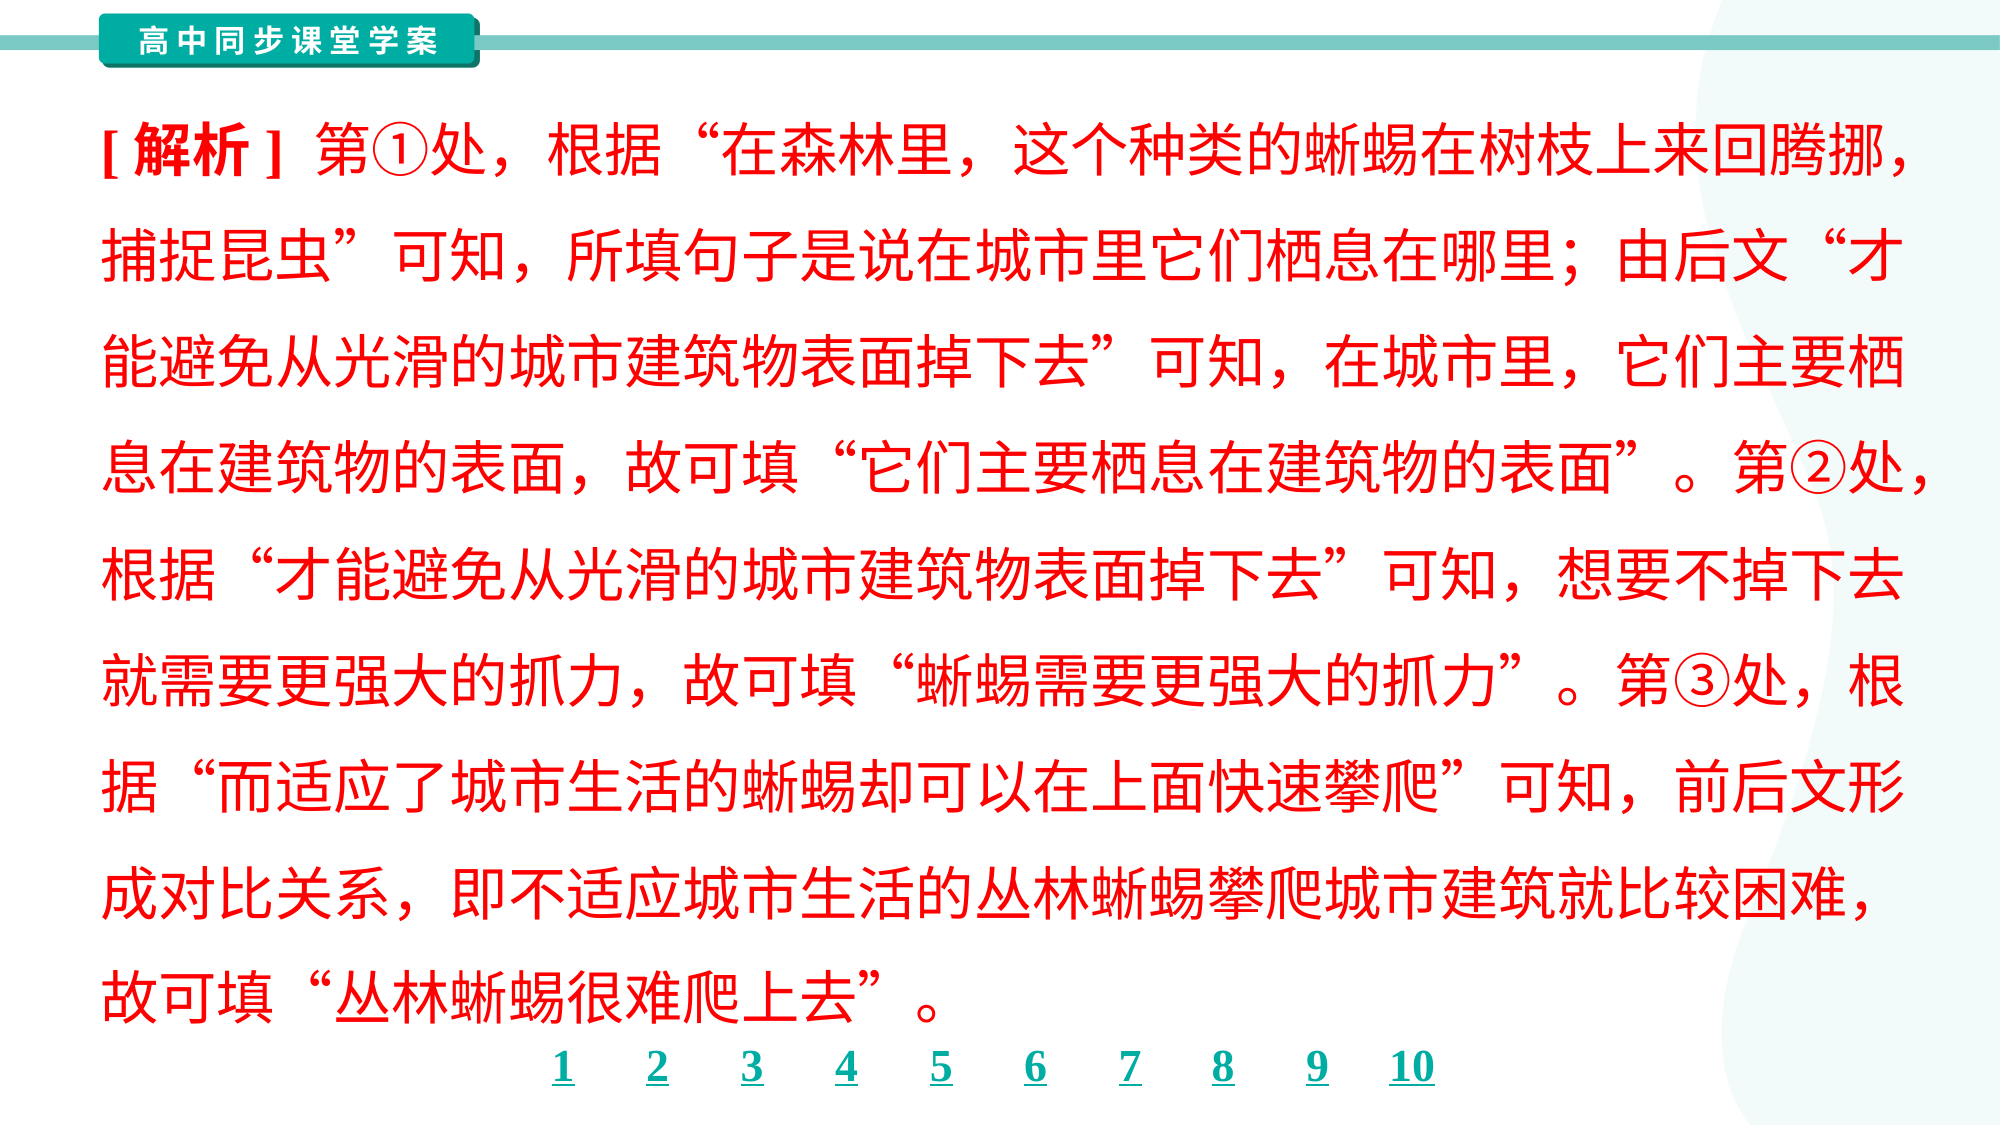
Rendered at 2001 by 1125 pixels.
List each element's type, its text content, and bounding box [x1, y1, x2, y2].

picture [0, 0, 2000, 1125]
text_box [解析] 第①处，根据“在森林里，这个种类的蜥蜴在树枝上来回腾挪， 捕捉昆虫”可知，所填句子是说在城市里它们栖息在哪里；由后文“才 能避免从光滑的城市建筑物表面掉下去”可知，在城市里，它们主要栖 息在建筑物的表面，故可填“它们主要栖息在建筑物的表面”。第②处， 根据“才能避免从光滑的城市建筑物表面掉下去”可知，想要不掉下去 就需要更强大的抓力，故可填“蜥蜴需要更强大的抓力”。第③处，根 据“而适应了城市生活的蜥蜴却可以在上面快速攀爬”可知，前后文形 成对比关系，即不适应城市生活的丛林蜥蜴攀爬城市建筑就比较困难， 故可填“丛林蜥蜴很难爬上去”。 [100, 76, 1899, 1020]
